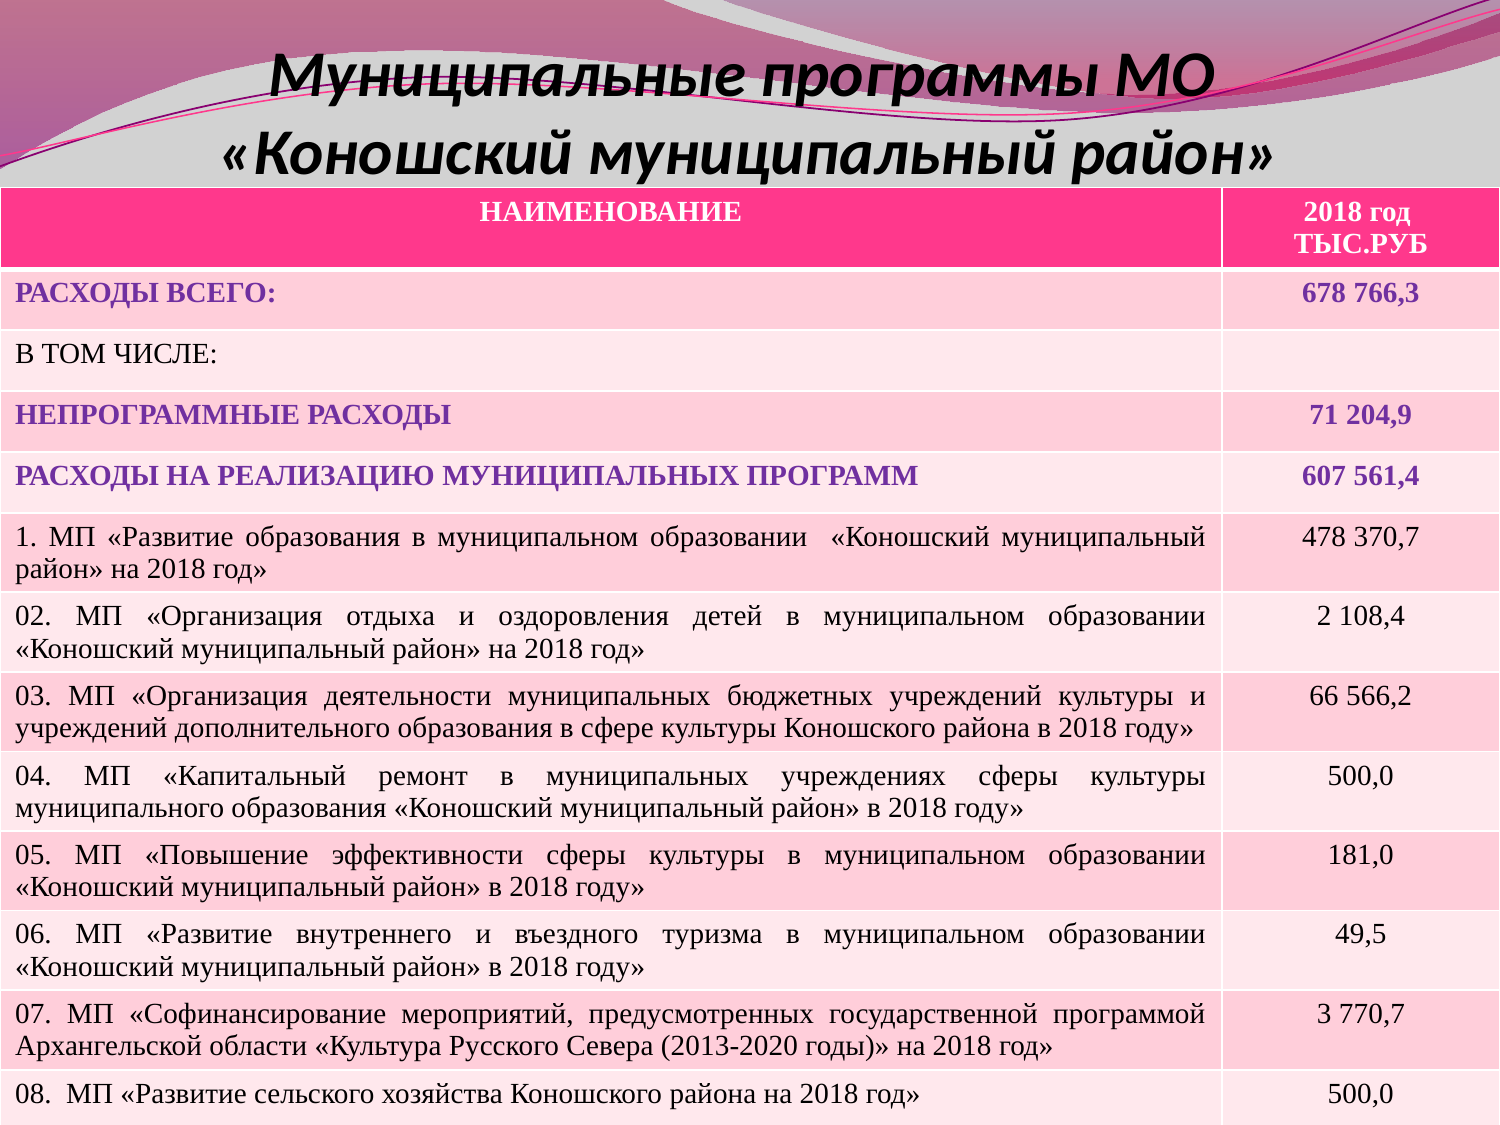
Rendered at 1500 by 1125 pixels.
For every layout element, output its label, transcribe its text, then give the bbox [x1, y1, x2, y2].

table_cell 478 370,7 [1223, 514, 1499, 591]
table_cell РАСХОДЫ ВСЕГО: [1, 272, 1221, 329]
table_cell [1223, 331, 1499, 390]
table_cell 678 766,3 [1223, 272, 1499, 329]
table_cell 3 770,7 [1223, 991, 1499, 1069]
table_cell 06. МП «Развитие внутреннего и въездного туризма в муниципальном образовании «Коношский муниципальный район» в 2018 году» [1, 911, 1221, 989]
table_cell 2 108,4 [1223, 593, 1499, 671]
table_cell В ТОМ ЧИСЛЕ: [1, 331, 1221, 390]
table_cell 49,5 [1223, 911, 1499, 989]
table_cell 66 566,2 [1223, 673, 1499, 751]
table_cell 05. МП «Повышение эффективности сферы культуры в муниципальном образовании «Коношский муниципальный район» в 2018 году» [1, 832, 1221, 910]
table_cell 03. МП «Организация деятельности муниципальных бюджетных учреждений культуры и учреждений дополнительного образования в сфере культуры Коношского района в 2018 году» [1, 673, 1221, 751]
table_cell НЕПРОГРАММНЫЕ РАСХОДЫ [1, 392, 1221, 451]
table_cell 607 561,4 [1223, 453, 1499, 512]
table_header НАИМЕНОВАНИЕ [1, 188, 1221, 267]
table_cell 71 204,9 [1223, 392, 1499, 451]
table_cell 08. МП «Развитие сельского хозяйства Коношского района на 2018 год» [1, 1071, 1221, 1125]
table_cell РАСХОДЫ НА РЕАЛИЗАЦИЮ МУНИЦИПАЛЬНЫХ ПРОГРАММ [1, 453, 1221, 512]
table_cell 500,0 [1223, 1071, 1499, 1125]
table_cell 181,0 [1223, 832, 1499, 910]
table_cell 04. МП «Капитальный ремонт в муниципальных учреждениях сферы культуры муниципального образования «Коношский муниципальный район» в 2018 году» [1, 752, 1221, 830]
table_header 2018 год ТЫС.РУБ [1223, 188, 1499, 267]
table_cell 02. МП «Организация отдыха и оздоровления детей в муниципальном образовании «Коношский муниципальный район» на 2018 год» [1, 593, 1221, 671]
table_cell 07. МП «Софинансирование мероприятий, предусмотренных государственной программой Архангельской области «Культура Русского Севера (2013-2020 годы)» на 2018 год» [1, 991, 1221, 1069]
table_cell 1. МП «Развитие образования в муниципальном образовании «Коношский муниципальный район» на 2018 год» [1, 514, 1221, 591]
table_cell 500,0 [1223, 752, 1499, 830]
title Муниципальные программы МО «Коношский муниципальный район» [0, 23, 1500, 187]
